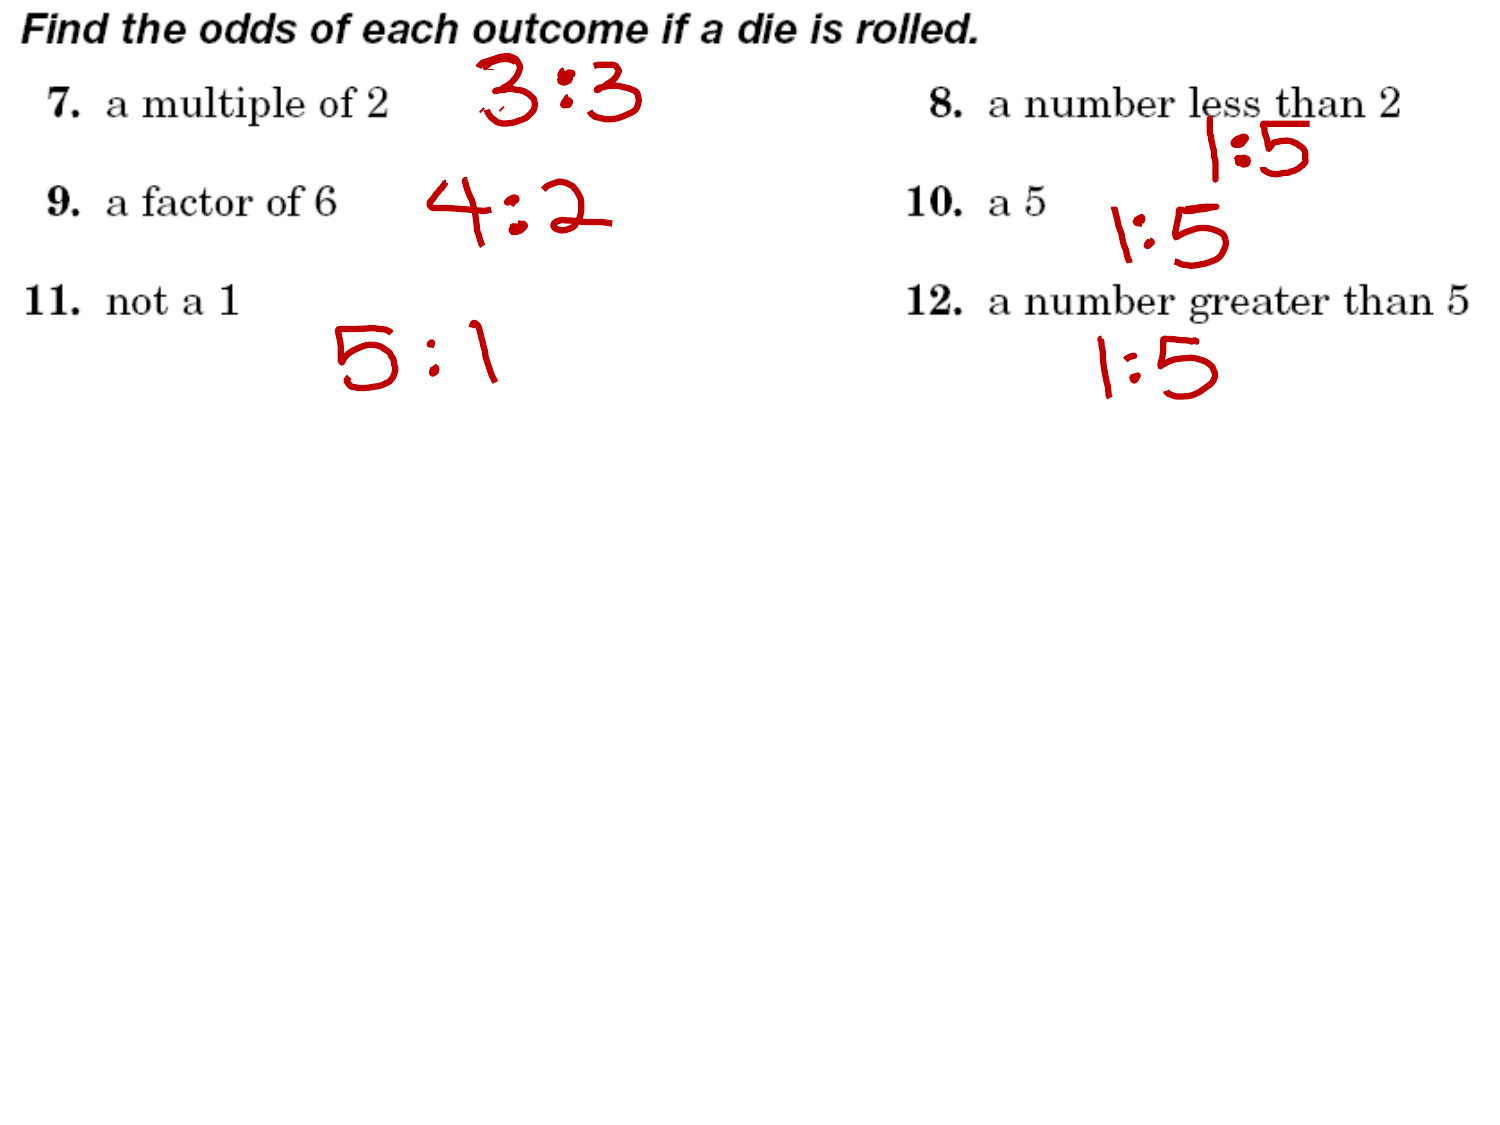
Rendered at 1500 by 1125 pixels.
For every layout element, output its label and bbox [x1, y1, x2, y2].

text_box [1124, 355, 1135, 361]
text_box [345, 350, 397, 389]
text_box [1159, 350, 1216, 398]
text_box [339, 350, 357, 364]
text_box [1130, 374, 1139, 382]
text_box [431, 365, 438, 375]
text_box [1101, 350, 1111, 399]
text_box [481, 350, 497, 383]
picture [0, 0, 1500, 343]
